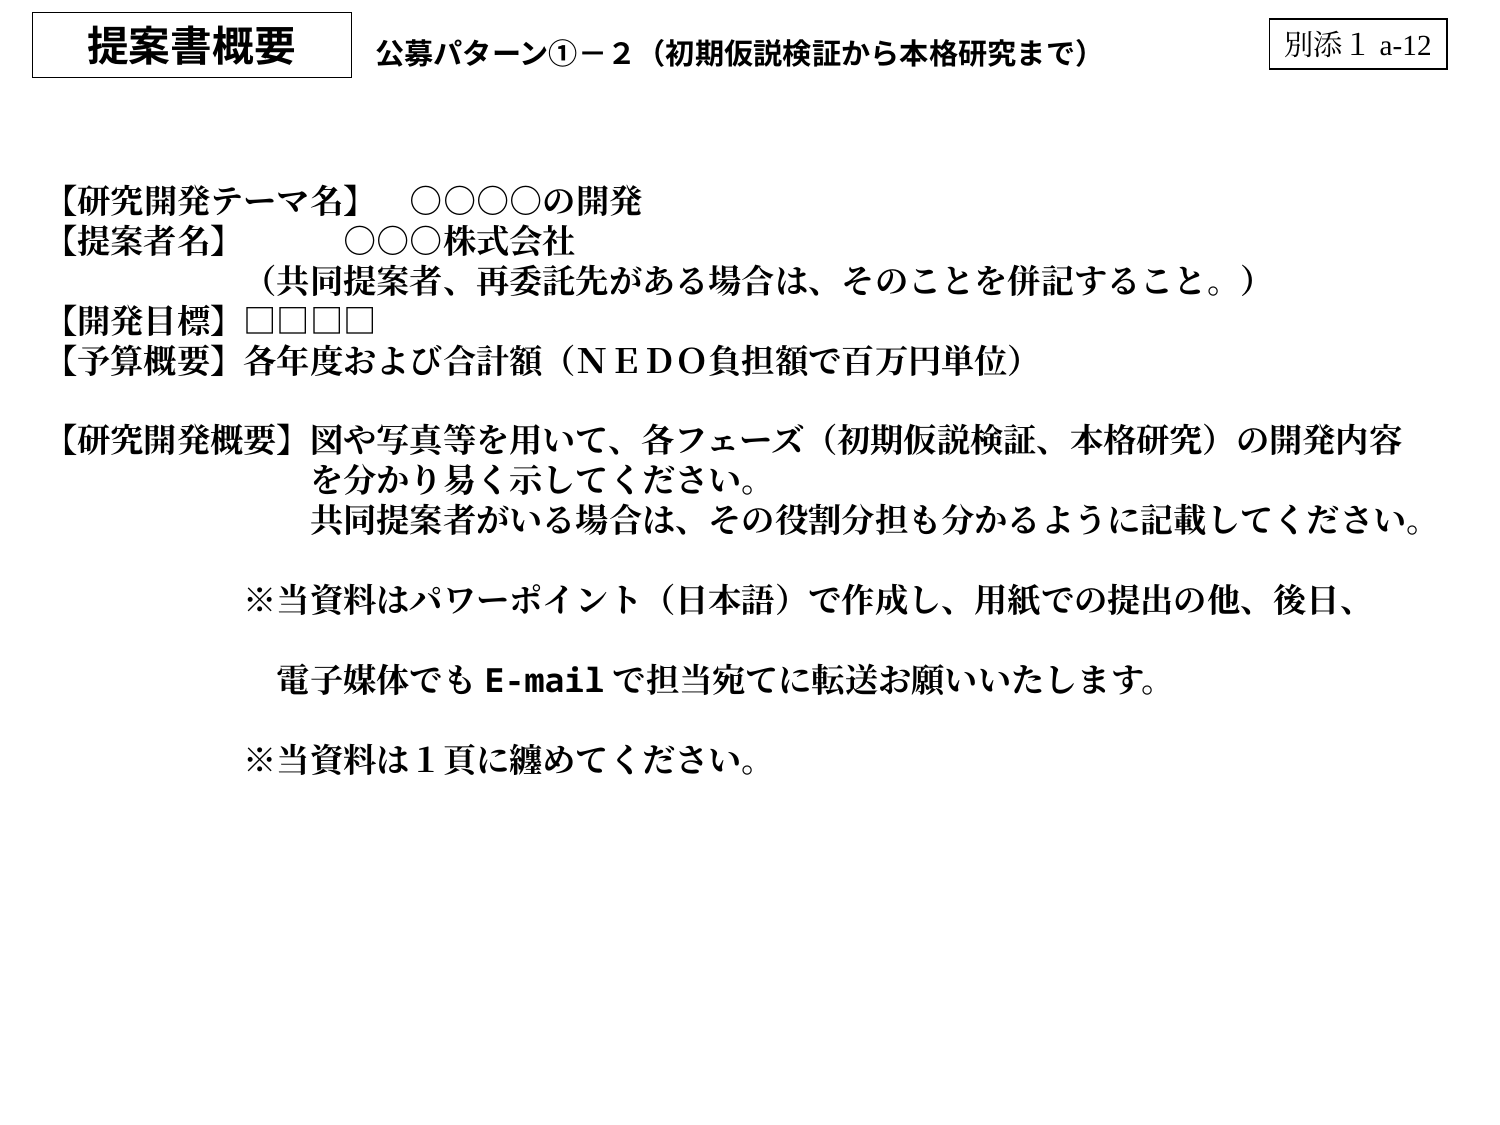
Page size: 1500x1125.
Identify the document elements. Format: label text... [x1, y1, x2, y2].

text_box 【研究開発テーマ名】 ○○○○の開発 【提案者名】 ○○○株式会社 （共同提案者、再委託先がある場合は、そのことを併記すること。） 【開発目標】□□□□ 【予算概要】各年度および合計額（ＮＥＤＯ負担額で百万円単位） 【研究開発概要】図や写真等を用いて、各フェーズ（初期仮説検証、本格研究）の開発内容 を分かり易く示してください。 共同提案者がいる場合は、その役割分担も分かるように記載してください。 ※当資料はパワーポイント（日本語）で作成し、用紙での提出の他、後日、 電子媒体でもE-mailで担当宛てに転送お願いいたします。 ※当資料は１頁に纏めてください。 [29, 172, 1447, 1000]
text_box 提案書概要 [32, 12, 352, 78]
text_box 別添１a-12 [1269, 19, 1447, 70]
text_box 公募パターン①－２（初期仮説検証から本格研究まで） [360, 27, 1152, 78]
